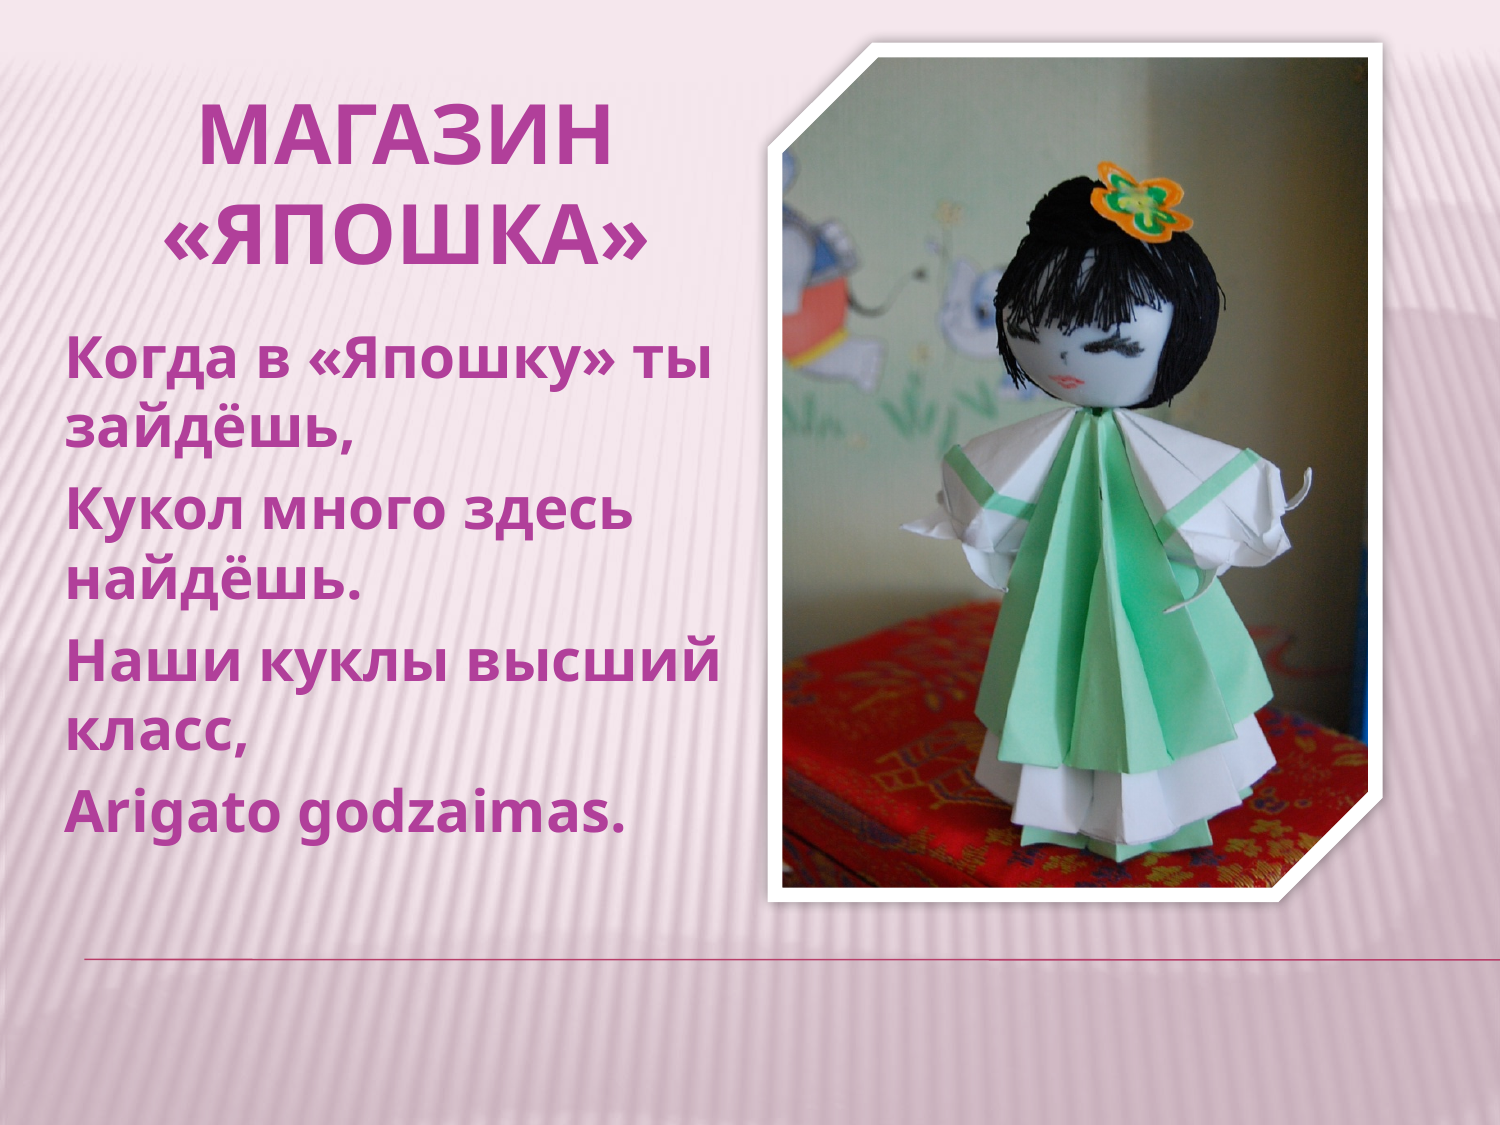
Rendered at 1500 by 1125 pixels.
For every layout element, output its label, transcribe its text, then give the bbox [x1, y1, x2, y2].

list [652, 171, 1498, 773]
title Магазин «Япошка» [75, 50, 738, 312]
picture [783, 58, 1368, 171]
list Когда в «Япошку» ты зайдёшь, Кукол много здесь найдёшь. Наши куклы высший класс, Arigato godzaimas. [50, 312, 750, 1075]
picture [783, 784, 1368, 887]
